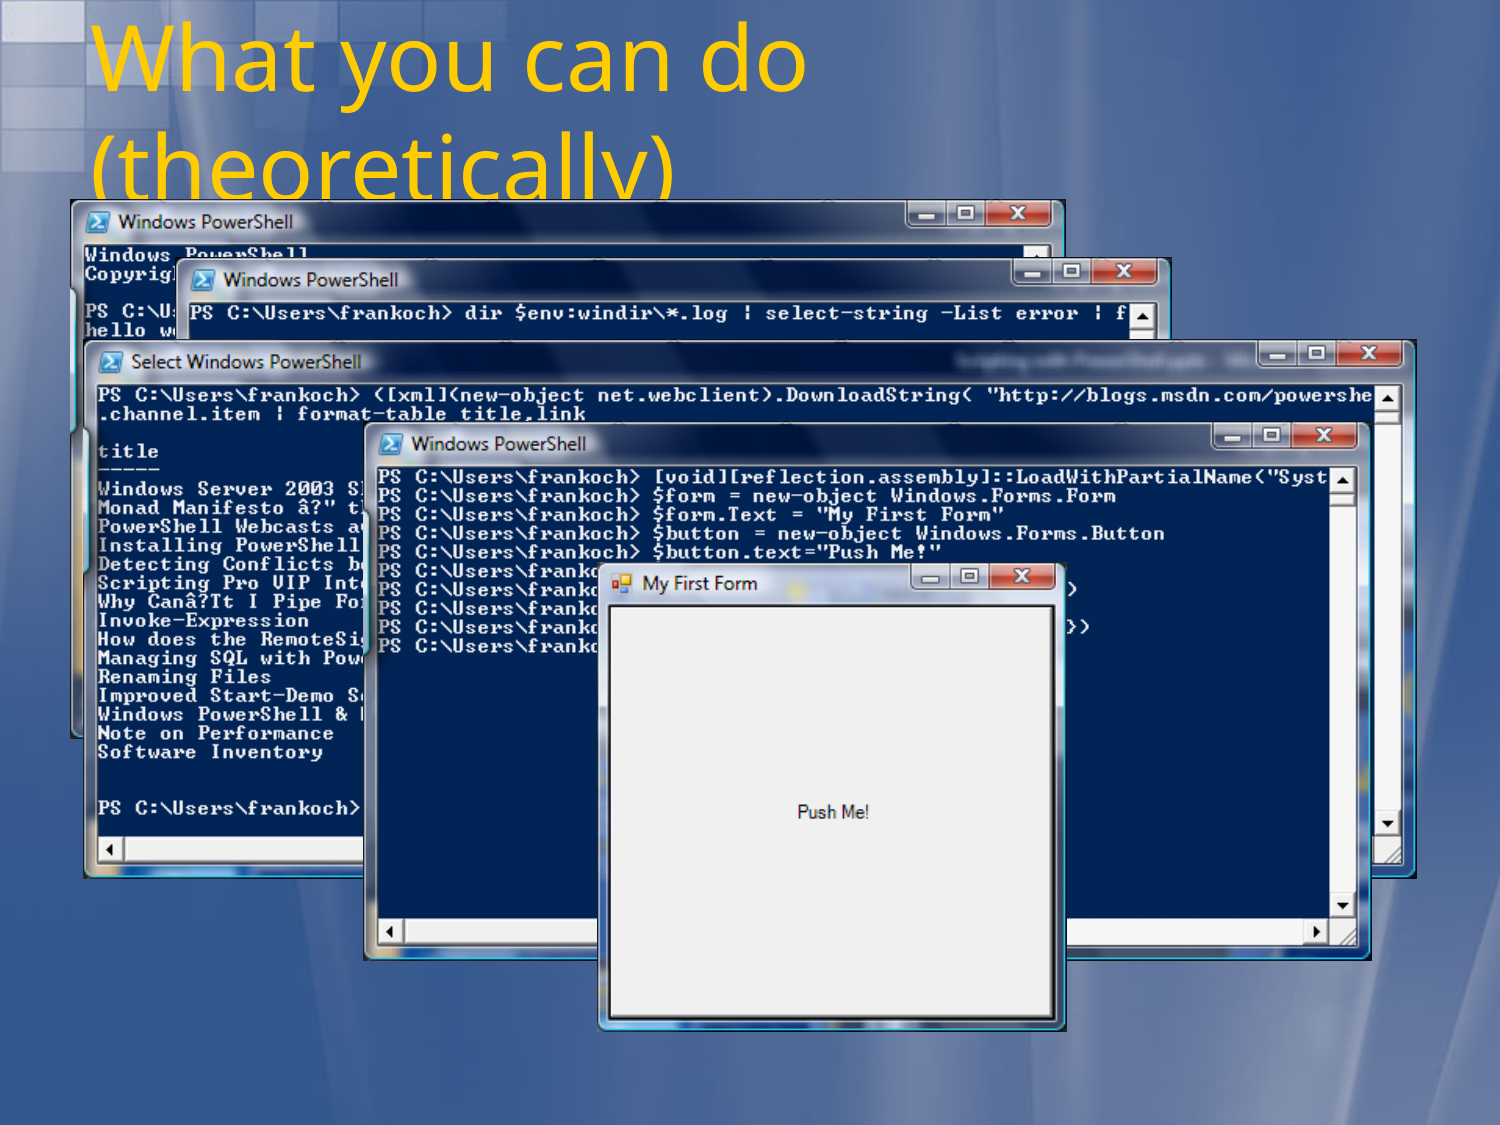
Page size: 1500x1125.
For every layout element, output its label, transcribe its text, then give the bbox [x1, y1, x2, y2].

title What you can do (theoretically) [74, 44, 1426, 176]
picture [0, 0, 1500, 1125]
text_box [362, 421, 1372, 1032]
